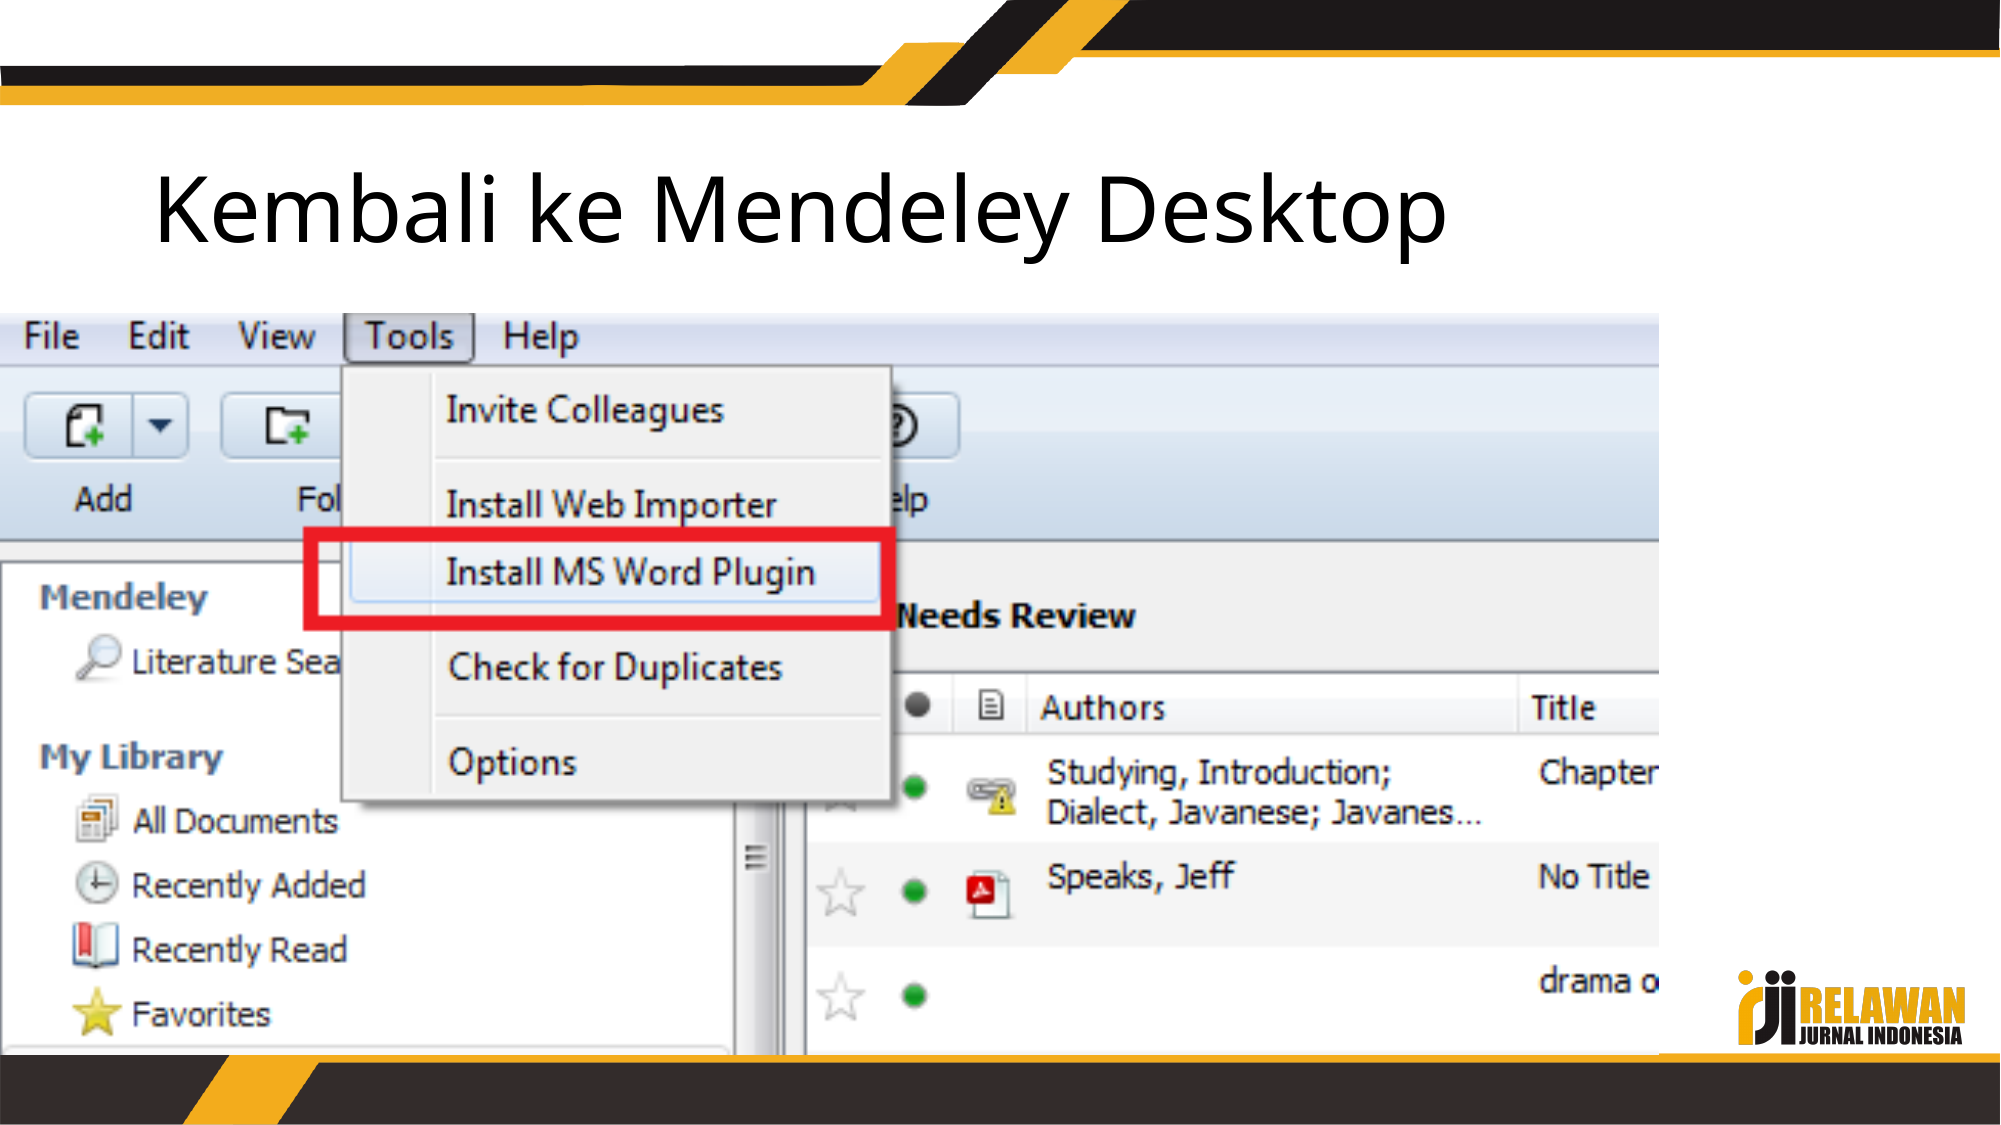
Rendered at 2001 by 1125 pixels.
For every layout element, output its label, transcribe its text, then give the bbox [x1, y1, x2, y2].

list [0, 313, 1659, 1055]
picture [0, 967, 2000, 1125]
picture [0, 0, 2000, 106]
title Kembali ke Mendeley Desktop [137, 111, 1863, 314]
